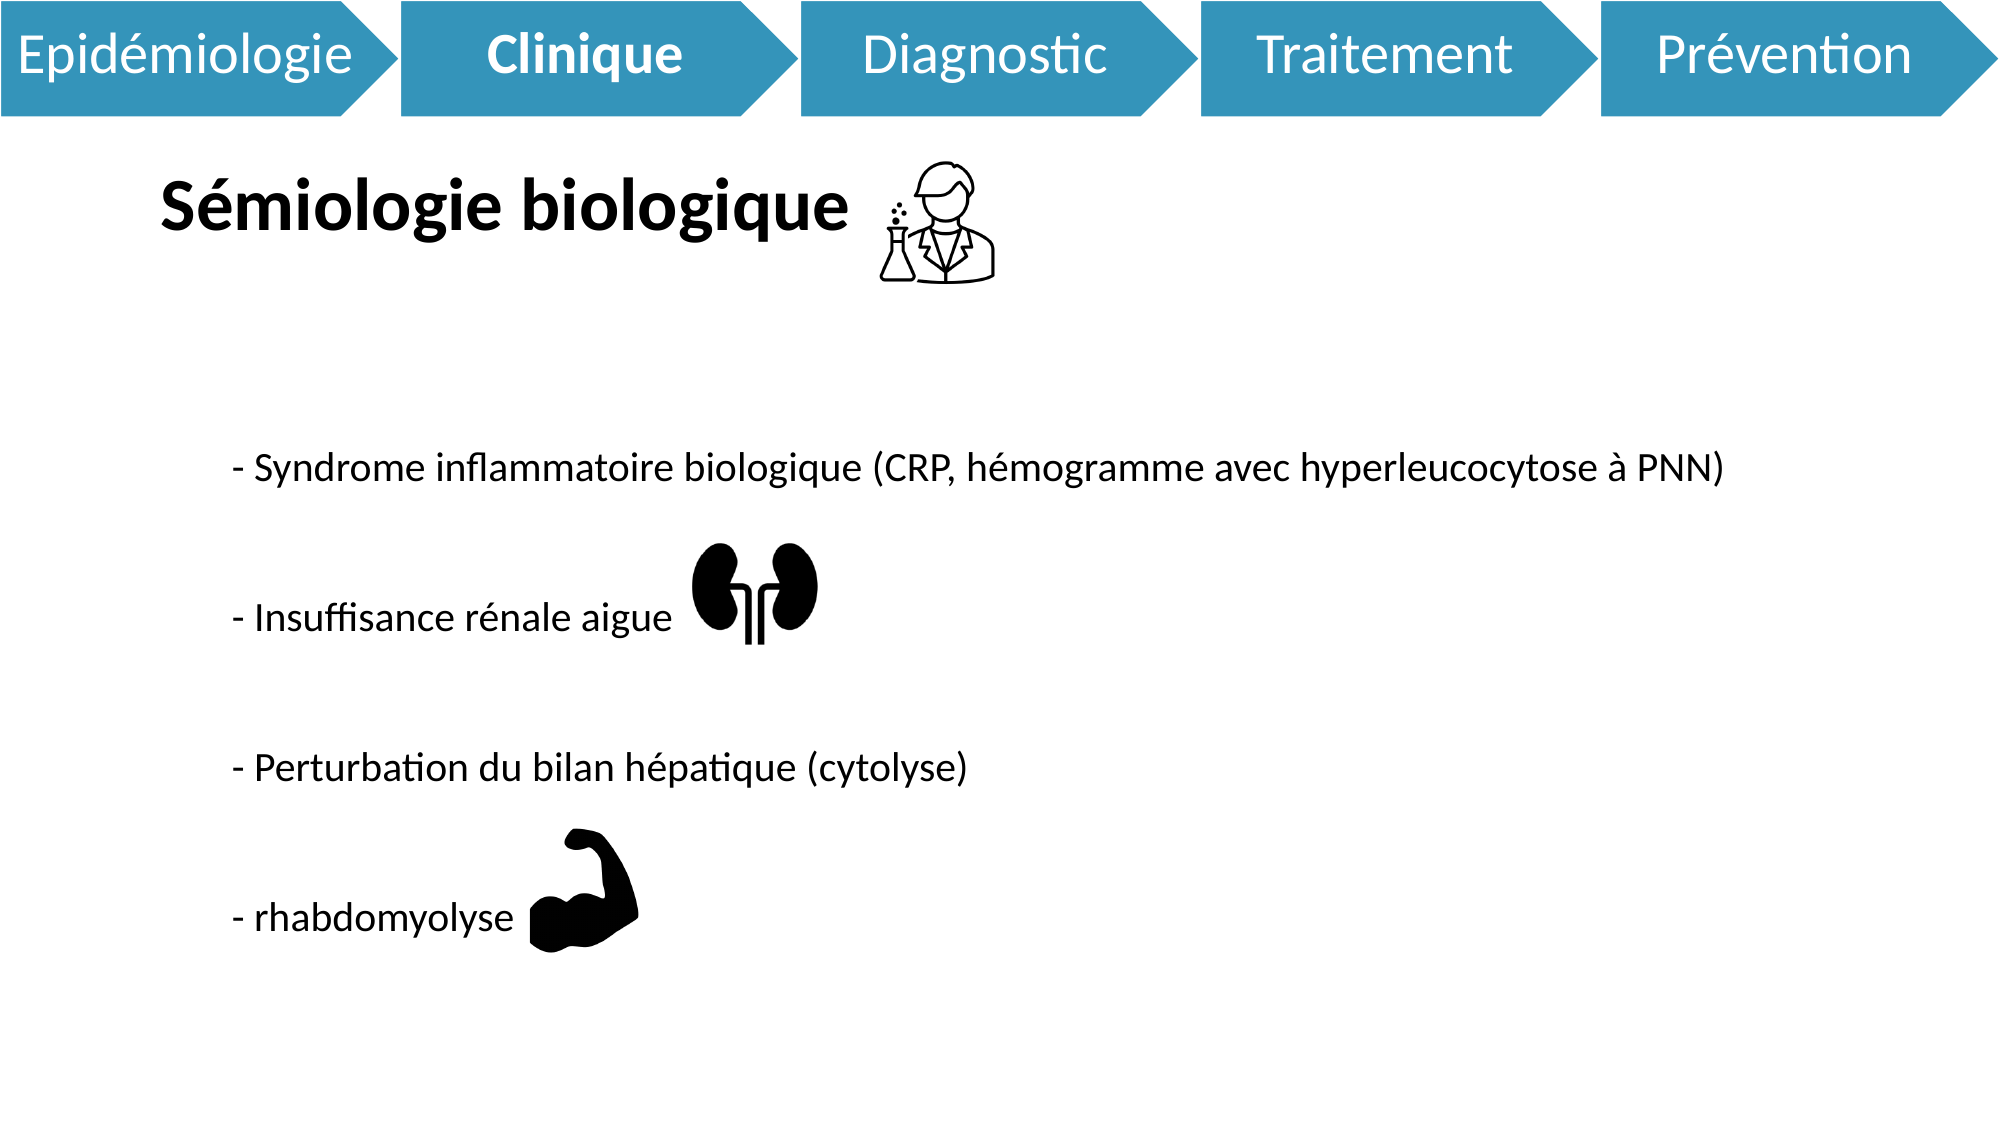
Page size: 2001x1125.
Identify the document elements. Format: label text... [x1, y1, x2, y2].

text_box Sémiologie biologique [145, 147, 866, 253]
text_box - Syndrome inflammatoire biologique (CRP, hémogramme avec hyperleucocytose à PNN) - Insuffisance rénale aigue - Perturbation du bilan hépatique (cytolyse) - rhabdomyolyse [217, 332, 1742, 1098]
picture [679, 517, 830, 668]
picture [505, 814, 656, 965]
picture [870, 147, 1021, 298]
